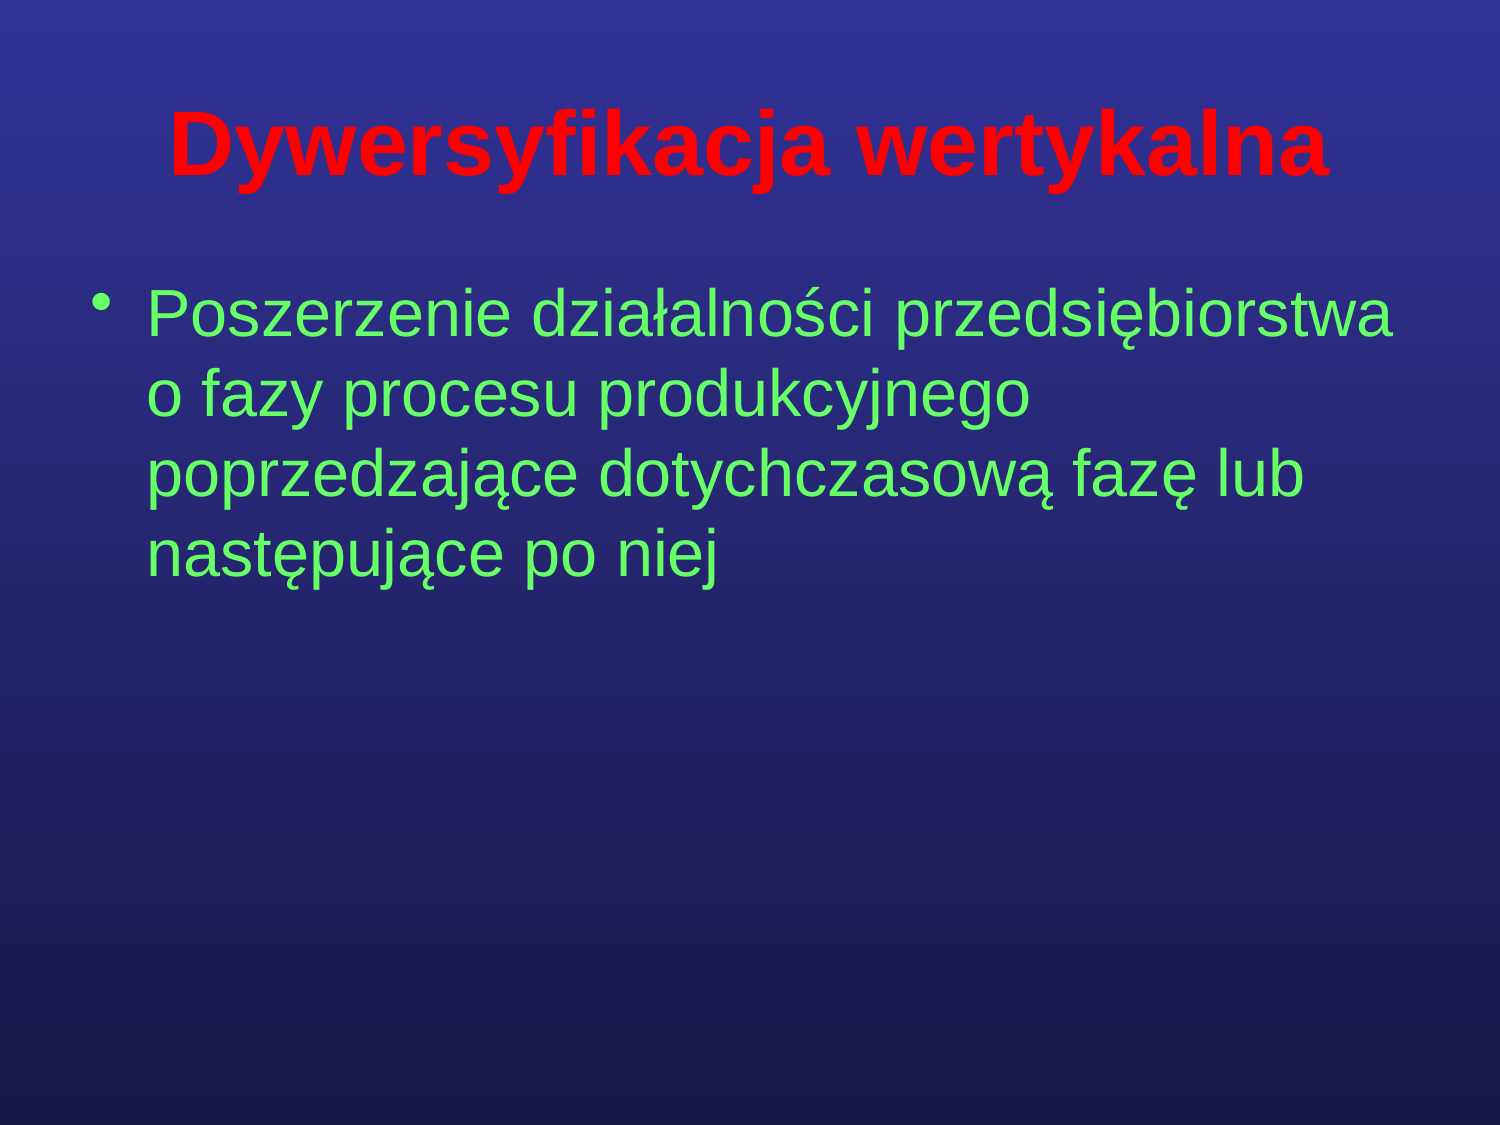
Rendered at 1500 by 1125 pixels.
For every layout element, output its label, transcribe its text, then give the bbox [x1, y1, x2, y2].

list Poszerzenie działalności przedsiębiorstwa o fazy procesu produkcyjnego poprzedzające dotychczasową fazę lub następujące po niej [74, 262, 1426, 1006]
title Dywersyfikacja wertykalna [74, 44, 1426, 233]
